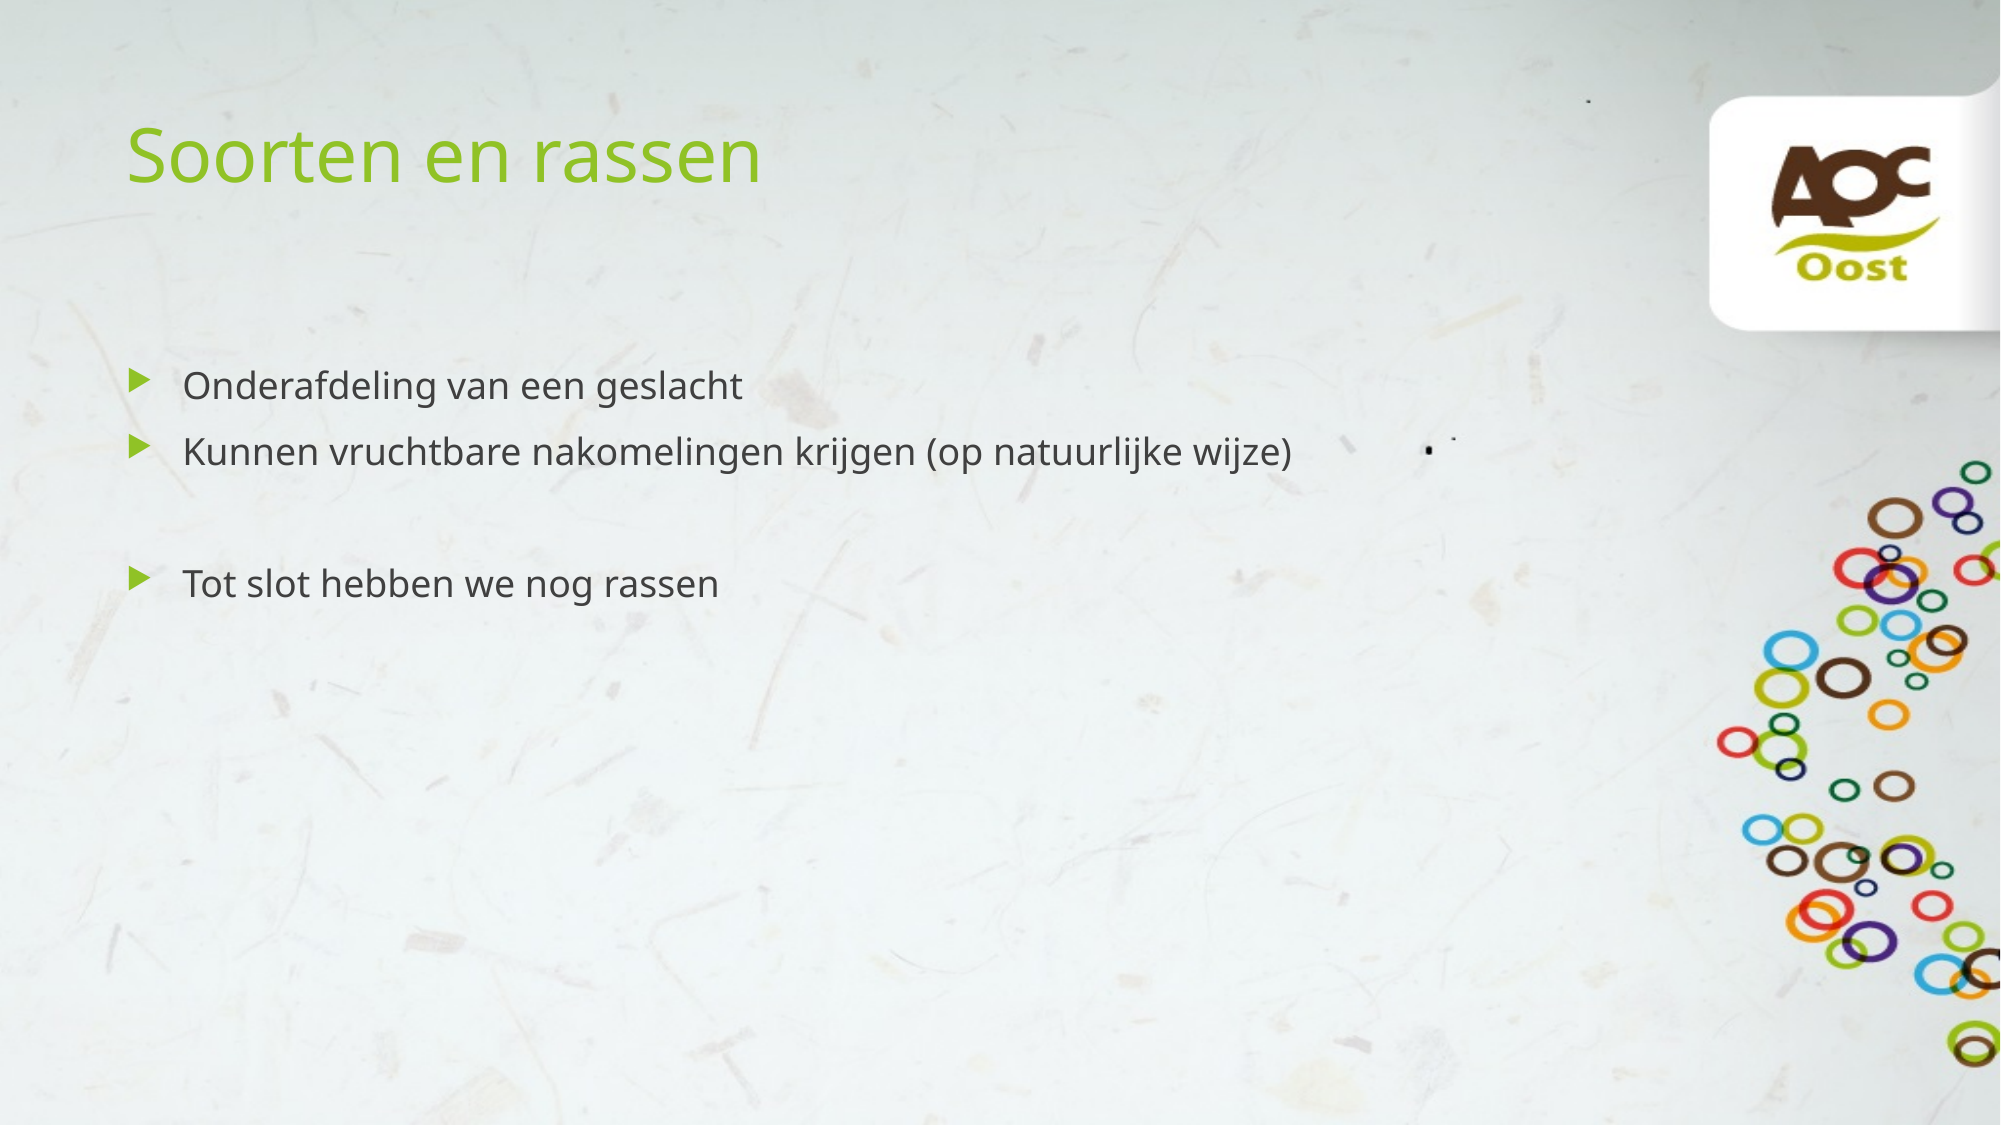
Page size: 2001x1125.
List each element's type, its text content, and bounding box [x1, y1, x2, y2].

picture [0, 0, 2001, 1125]
title Soorten en rassen [111, 99, 1522, 317]
list Onderafdeling van een geslacht Kunnen vruchtbare nakomelingen krijgen (op natuurlijke wijze) Tot slot hebben we nog rassen [111, 354, 1522, 992]
